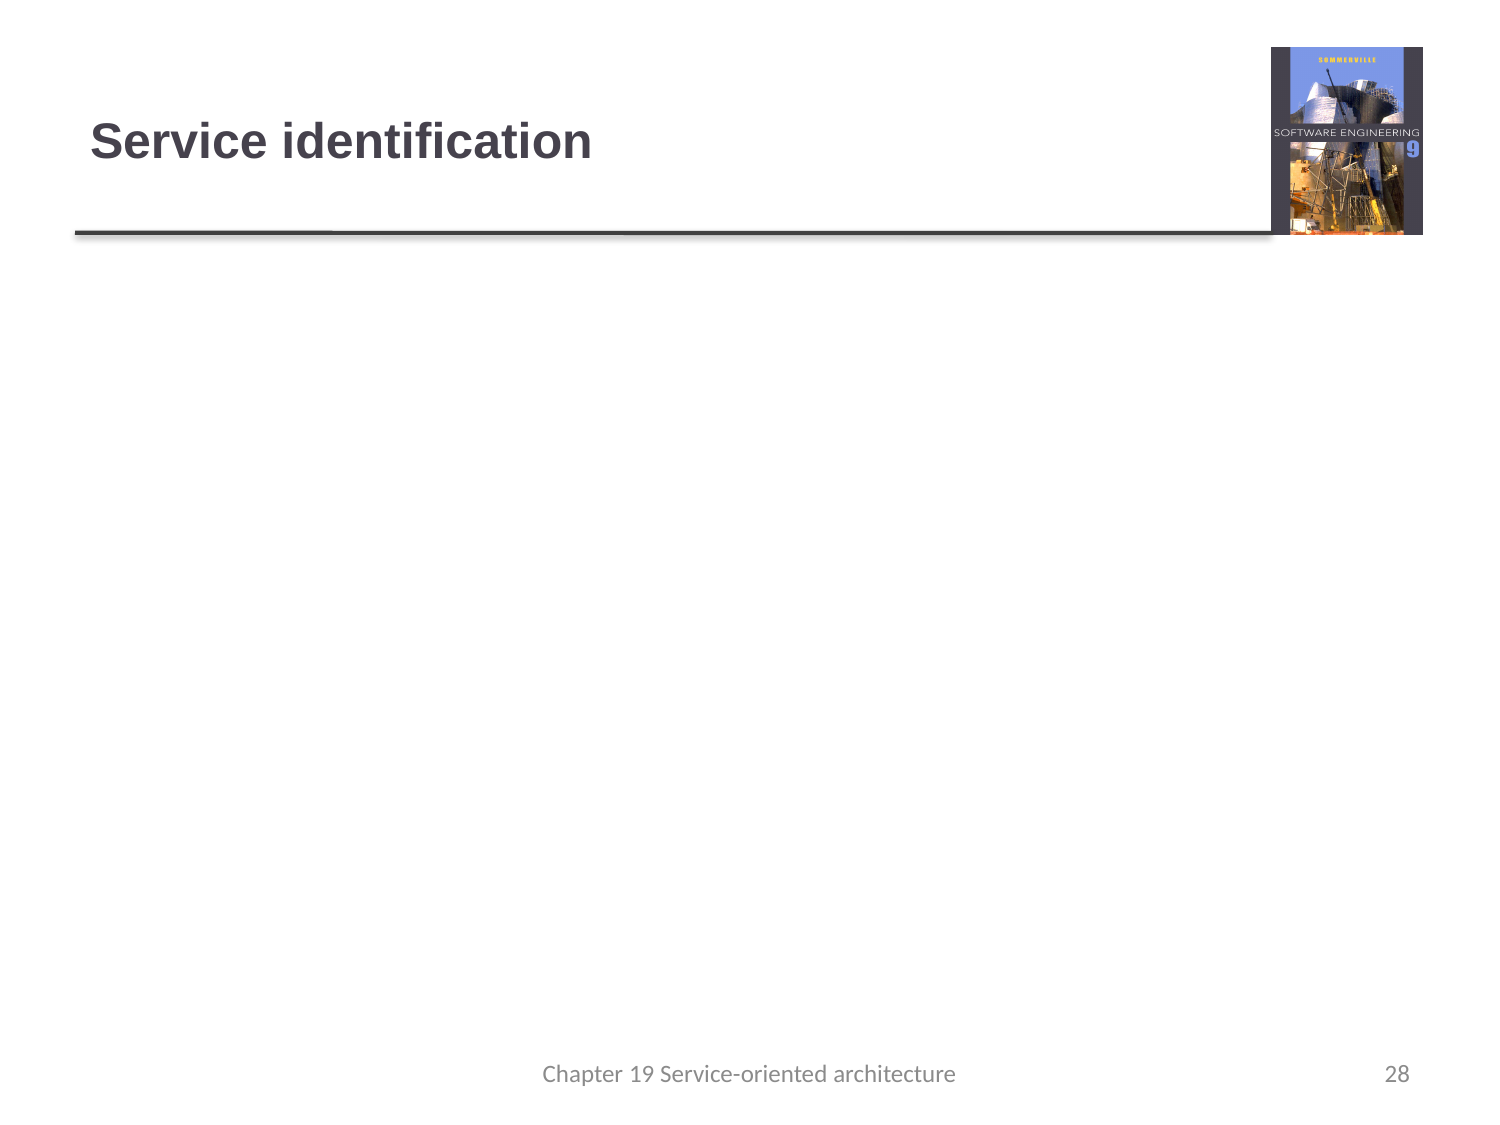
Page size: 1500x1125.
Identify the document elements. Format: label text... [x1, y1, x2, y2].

slide_number 28 [1074, 1042, 1425, 1103]
footer Chapter 19 Service-oriented architecture [512, 1042, 988, 1103]
picture [1272, 47, 1423, 235]
title Service identification [74, 44, 1272, 233]
